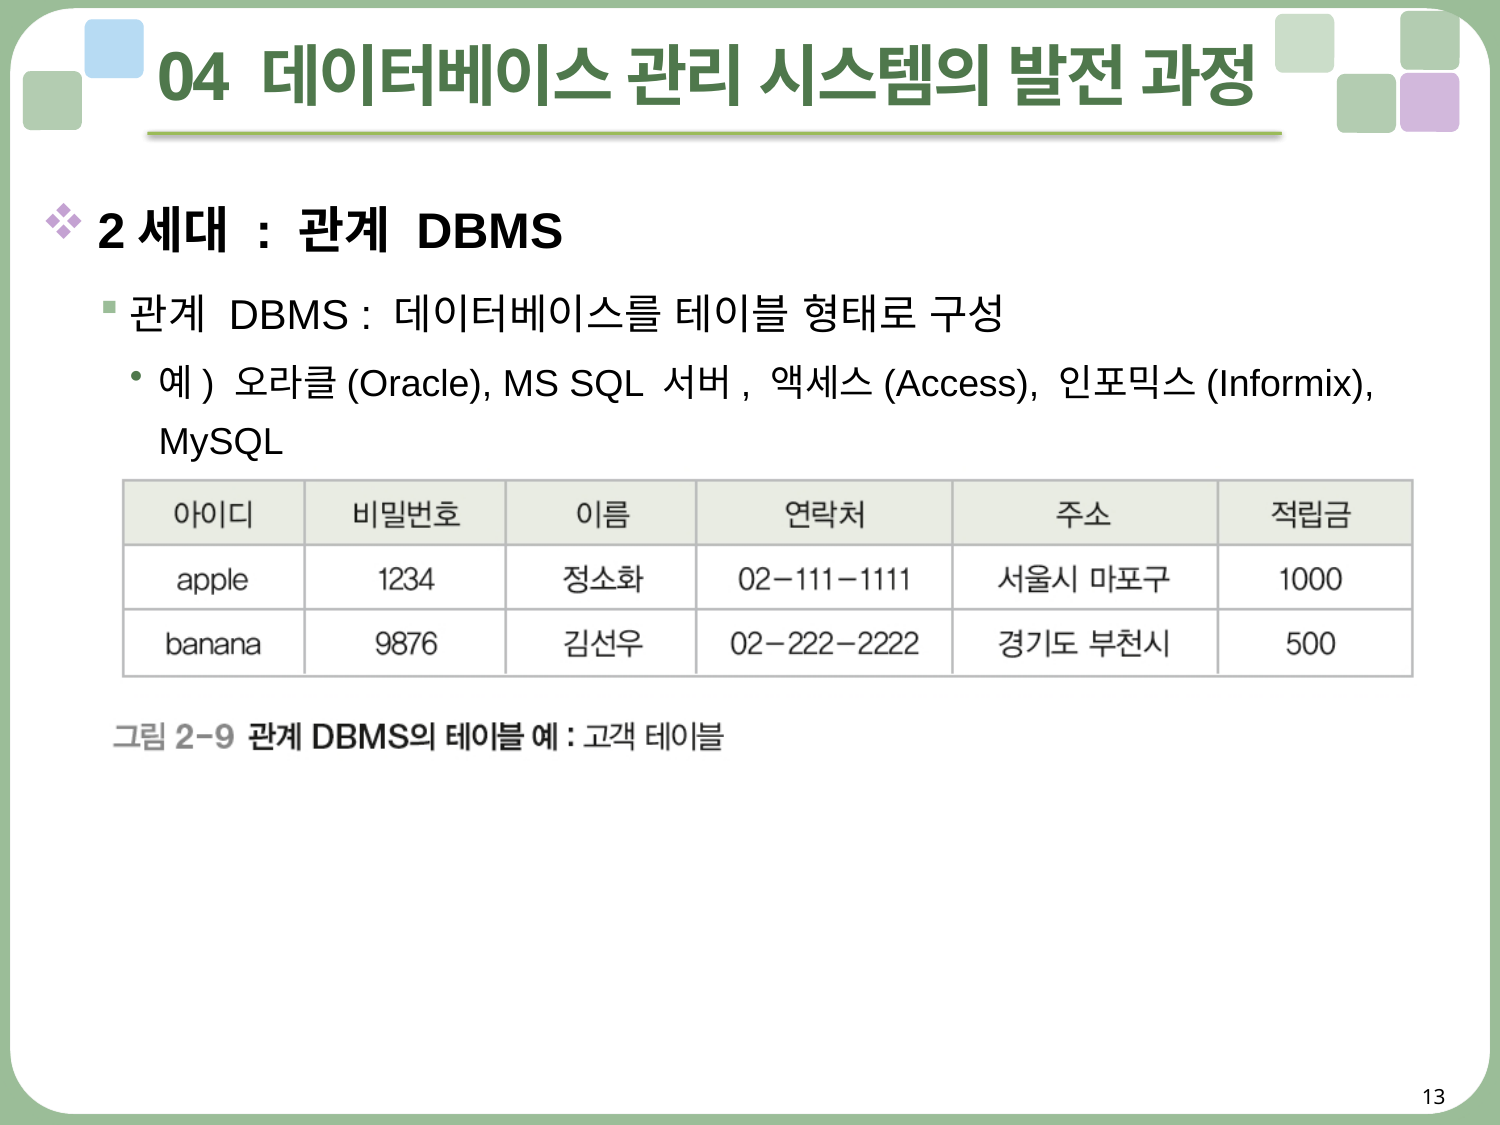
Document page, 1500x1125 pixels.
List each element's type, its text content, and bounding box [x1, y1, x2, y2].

title 04 데이터베이스 관리 시스템의 발전 과정 [142, 25, 1459, 123]
picture [0, 0, 1500, 1125]
list 2세대 : 관계 DBMS 관계 DBMS : 데이터베이스를 테이블 형태로 구성 예) 오라클(Oracle), MS SQL 서버, 액세스(Access), 인포믹스(Informix), MySQL [26, 172, 1498, 1083]
